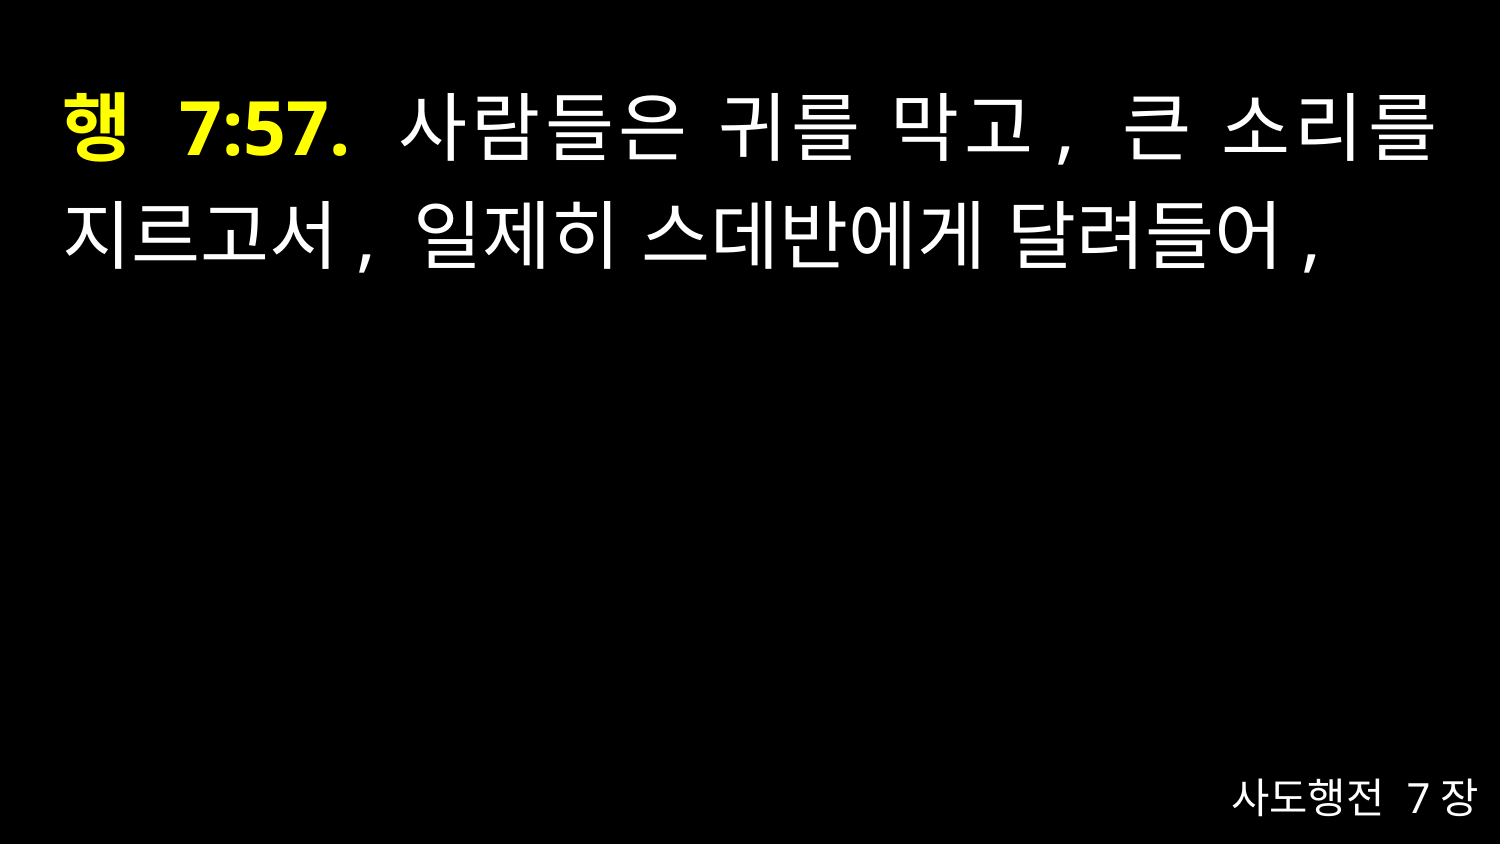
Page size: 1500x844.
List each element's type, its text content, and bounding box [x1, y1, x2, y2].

title 행 7:57. 사람들은 귀를 막고, 큰 소리를 지르고서, 일제히 스데반에게 달려들어, [0, 0, 1500, 844]
subtitle 사도행전 7장 [916, 770, 1500, 844]
